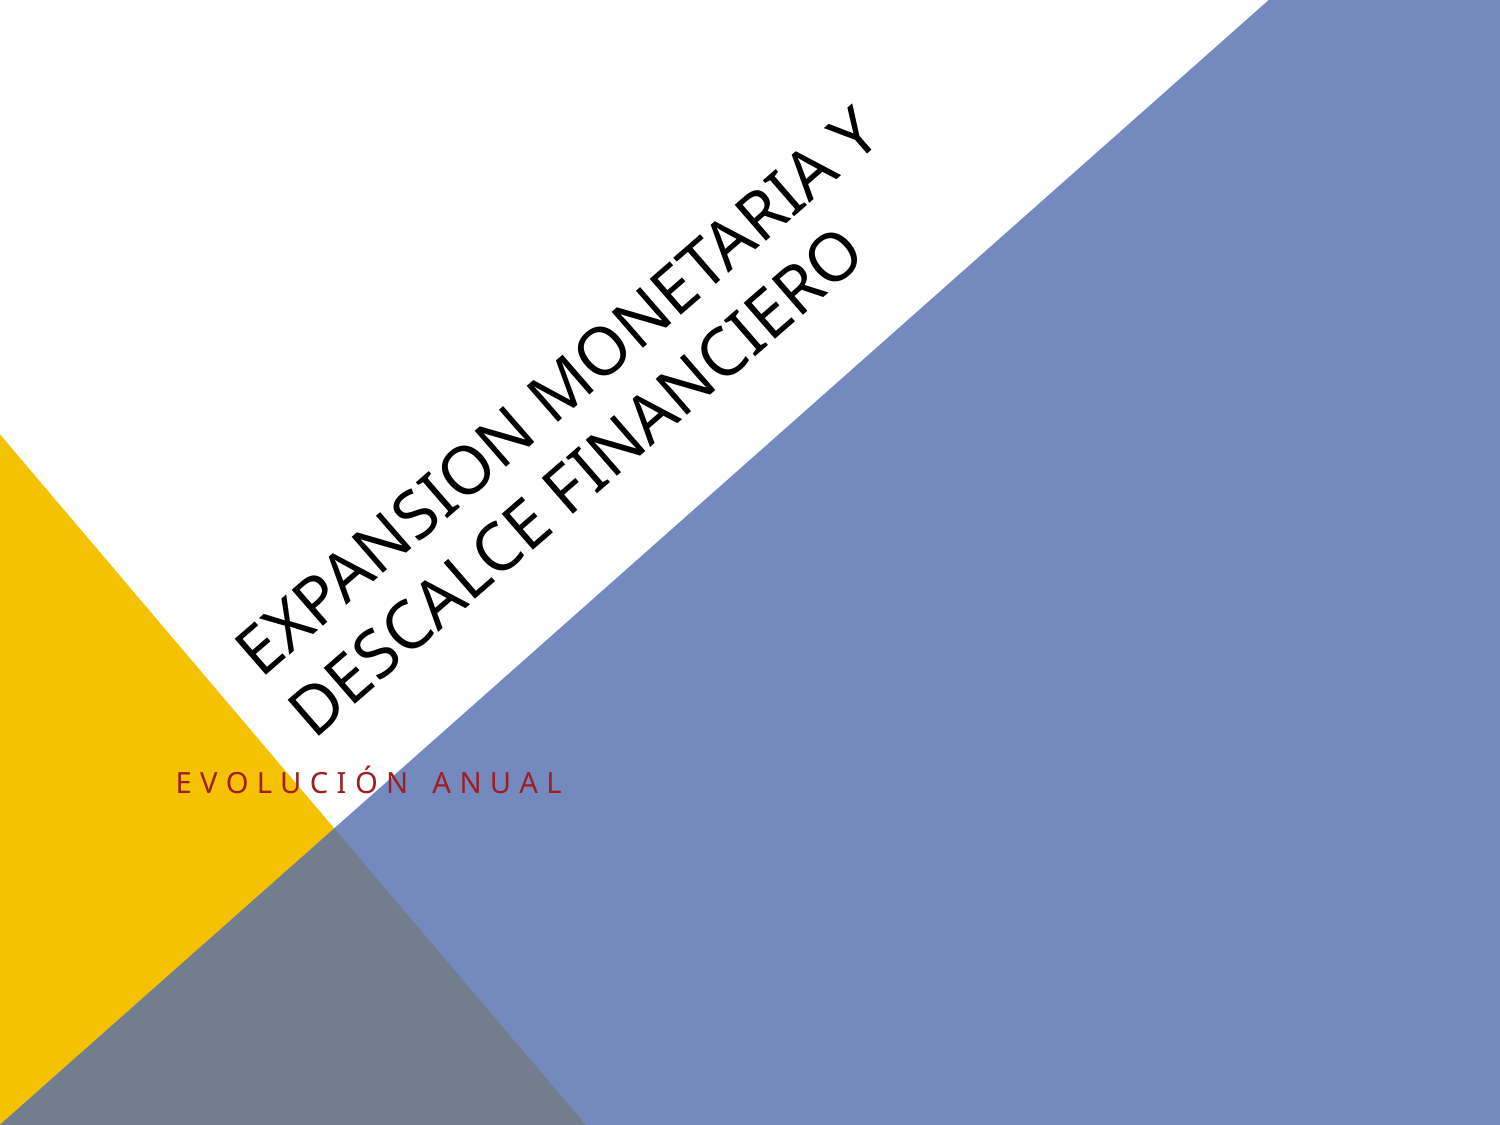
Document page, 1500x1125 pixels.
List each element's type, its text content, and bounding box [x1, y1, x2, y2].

title Expansion monetaria y descalce Financiero [182, 4, 1012, 762]
subtitle Evolución Anual [160, 763, 975, 929]
